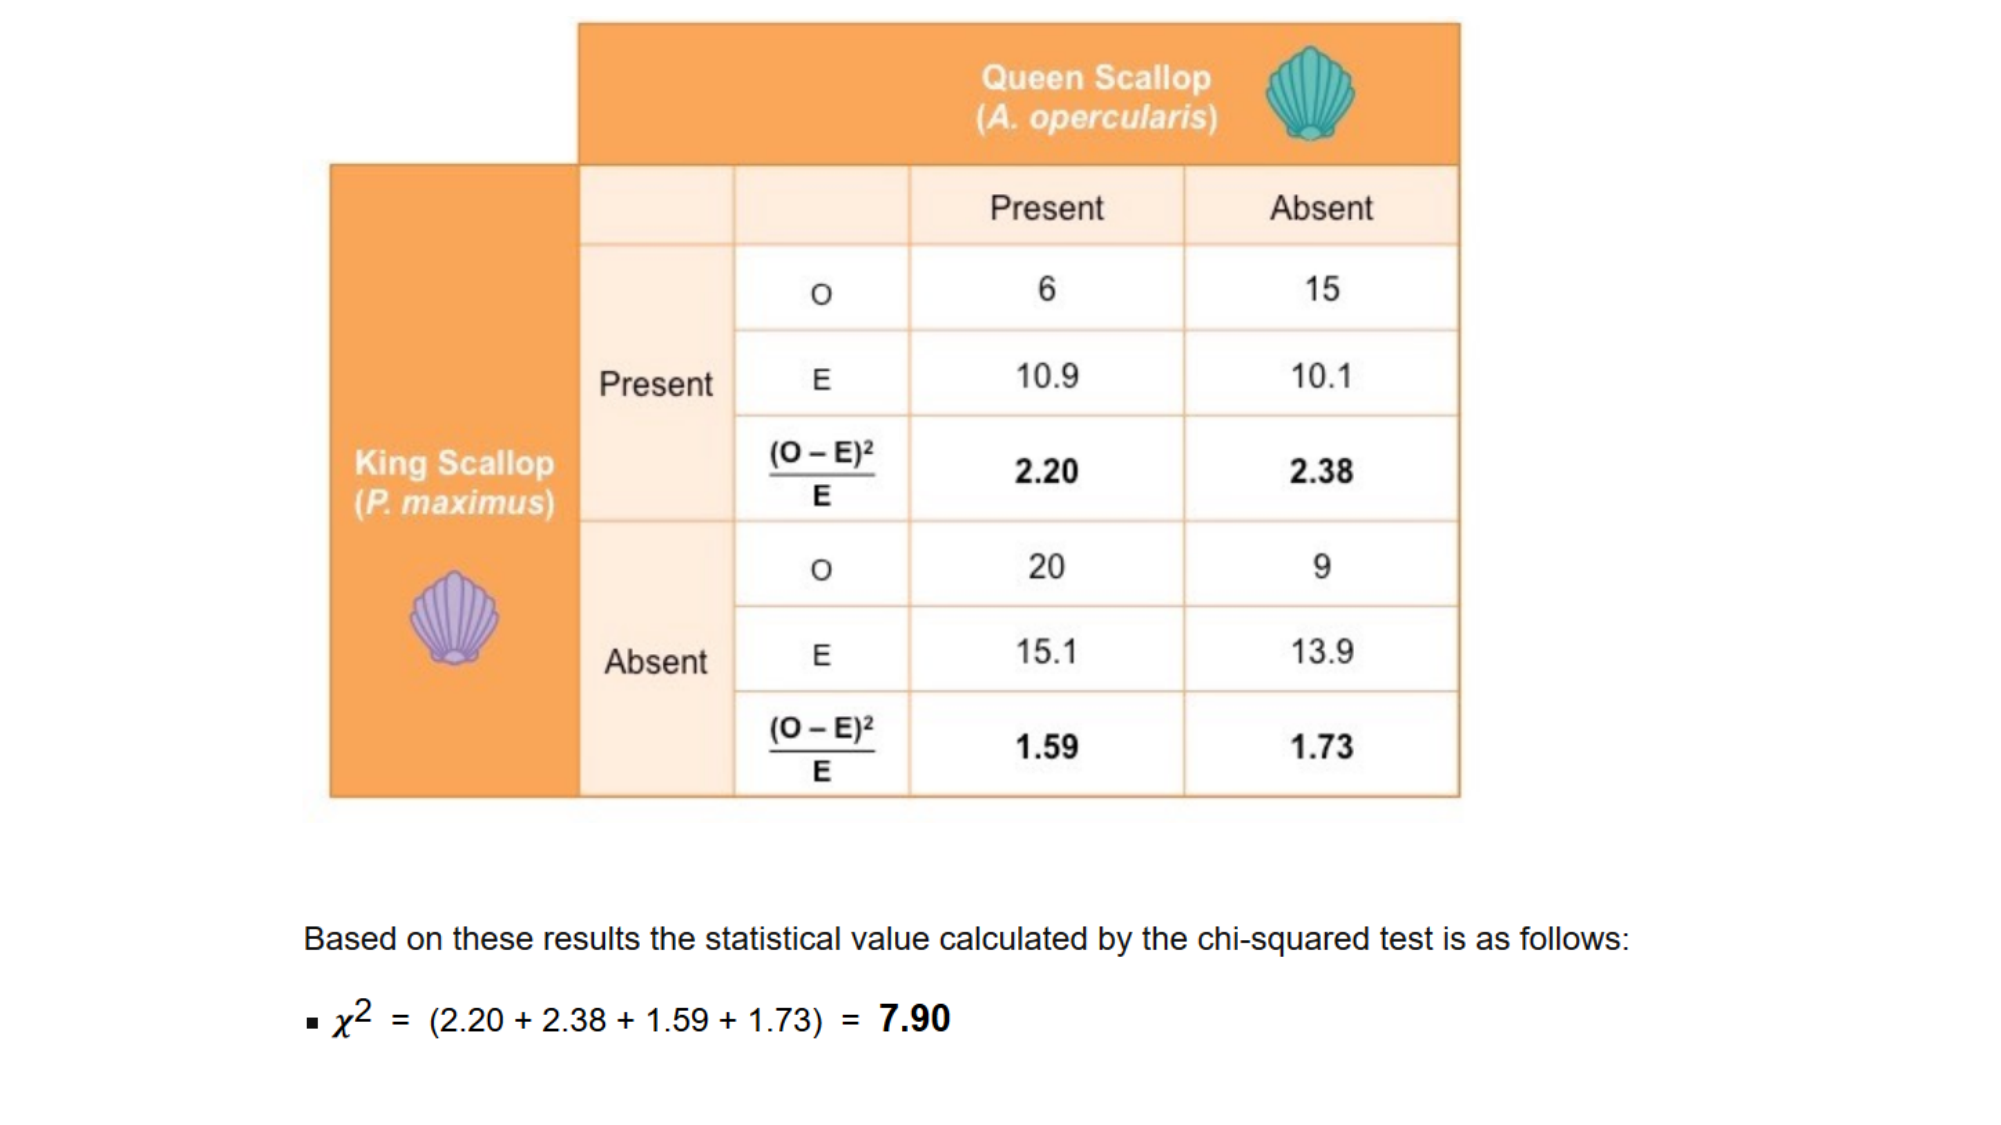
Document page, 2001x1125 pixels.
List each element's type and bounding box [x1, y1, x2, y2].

list [257, 16, 1688, 1051]
